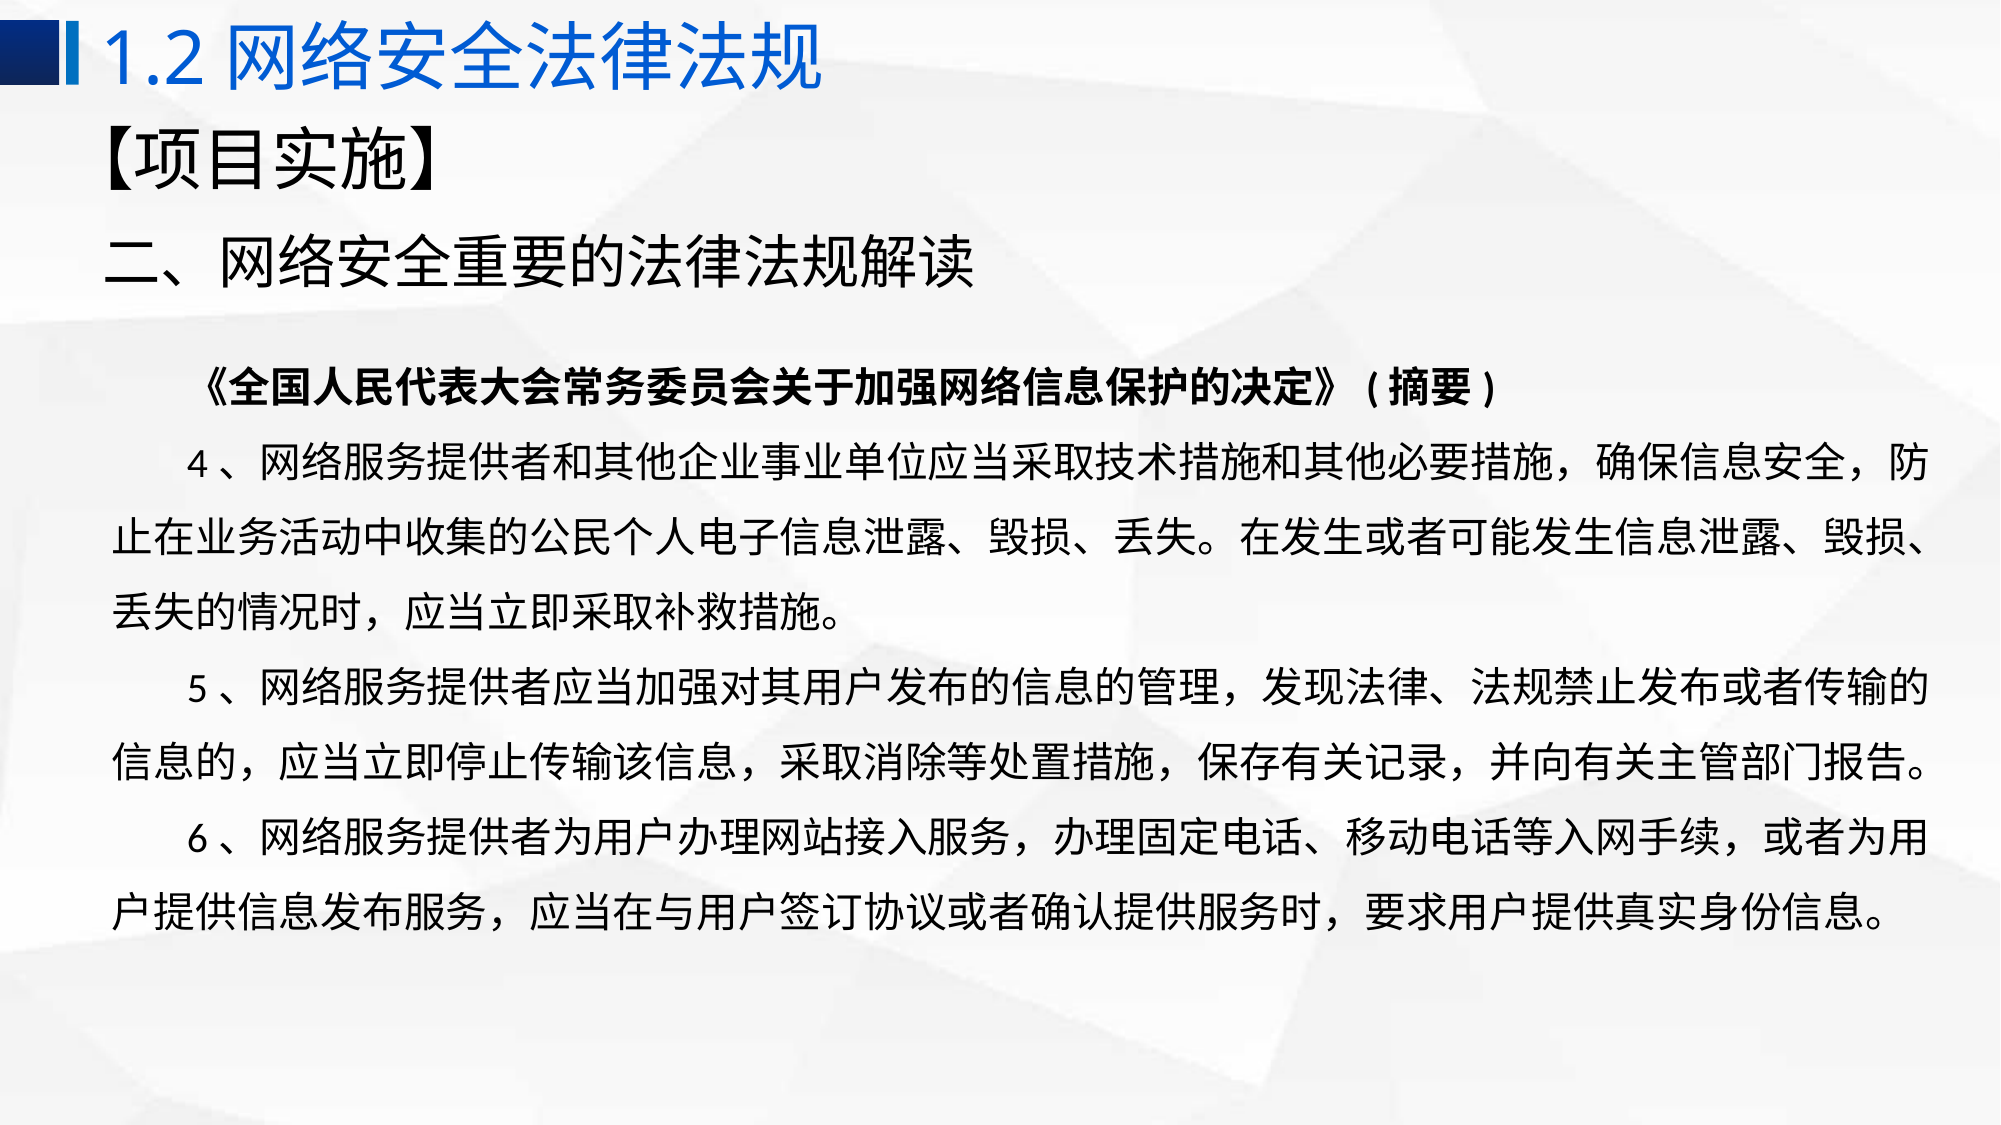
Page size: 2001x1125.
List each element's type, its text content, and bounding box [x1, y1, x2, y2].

picture [0, 0, 2001, 1125]
text_box [66, 20, 79, 85]
text_box 1.2网络安全法律法规 [85, 9, 1441, 101]
text_box 《全国人民代表大会常务委员会关于加强网络信息保护的决定》(摘要) 4、网络服务提供者和其他企业事业单位应当采取技术措施和其他必要措施，确保信息安全，防止在业务活动中收集的公民个人电子信息泄露、毁损、丢失。在发生或者可能发生信息泄露、毁损、丢失的情况时，应当立即采取补救措施。 5、网络服务提供者应当加强对其用户发布的信息的管理，发现法律、法规禁止发布或者传输的信息的，应当立即停止传输该信息，采取消除等处置措施，保存有关记录，并向有关主管部门报告。 6、网络服务提供者为用户办理网站接入服务，办理固定电话、移动电话等入网手续，或者为用户提供信息发布服务，应当在与用户签订协议或者确认提供服务时，要求用户提供真实身份信息。 [97, 328, 1960, 944]
text_box 二、网络安全重要的法律法规解读 [87, 217, 1947, 307]
title 【项目实施】 [49, 117, 624, 208]
text_box [0, 20, 60, 85]
